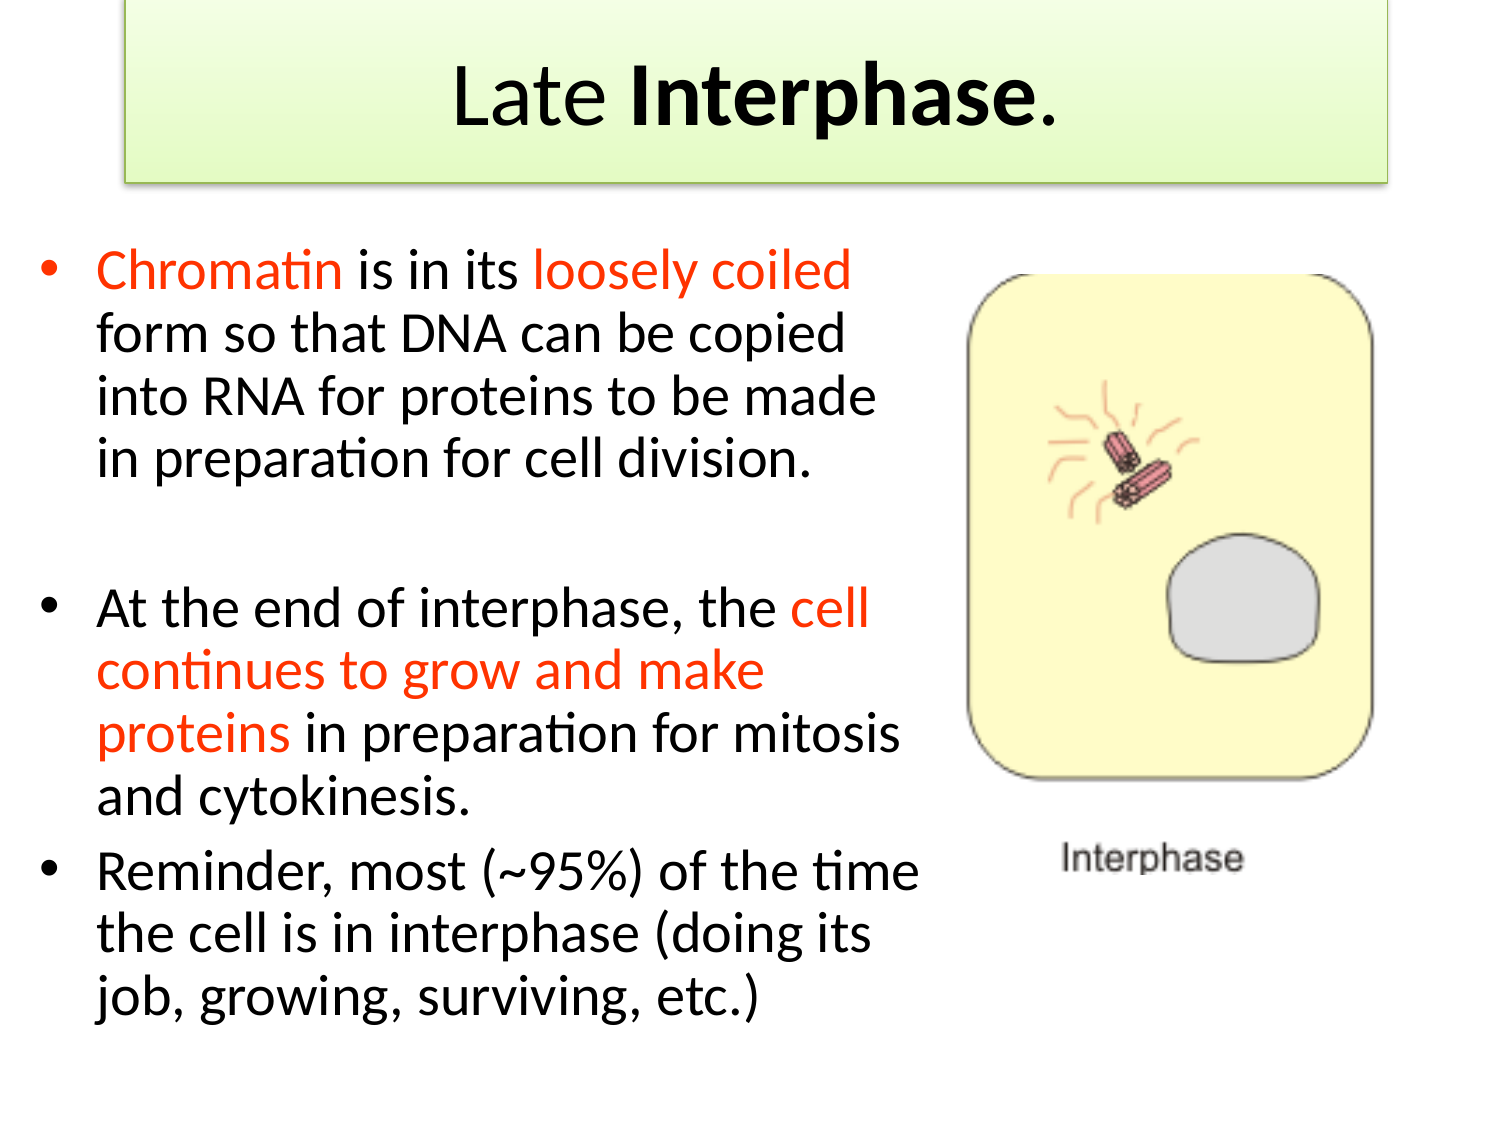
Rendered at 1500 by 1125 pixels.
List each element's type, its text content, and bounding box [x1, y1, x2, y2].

title Late Interphase. [124, 0, 1388, 184]
picture [962, 274, 1426, 876]
list Chromatin is in its loosely coiled form so that DNA can be copied into RNA for proteins to be made in preparation for cell division. At the end of interphase, the cell continues to grow and make proteins in preparation for mitosis and cytokinesis. Reminder, most (~95%) of the time the cell is in interphase (doing its job, growing, surviving, etc.) [24, 231, 939, 1100]
